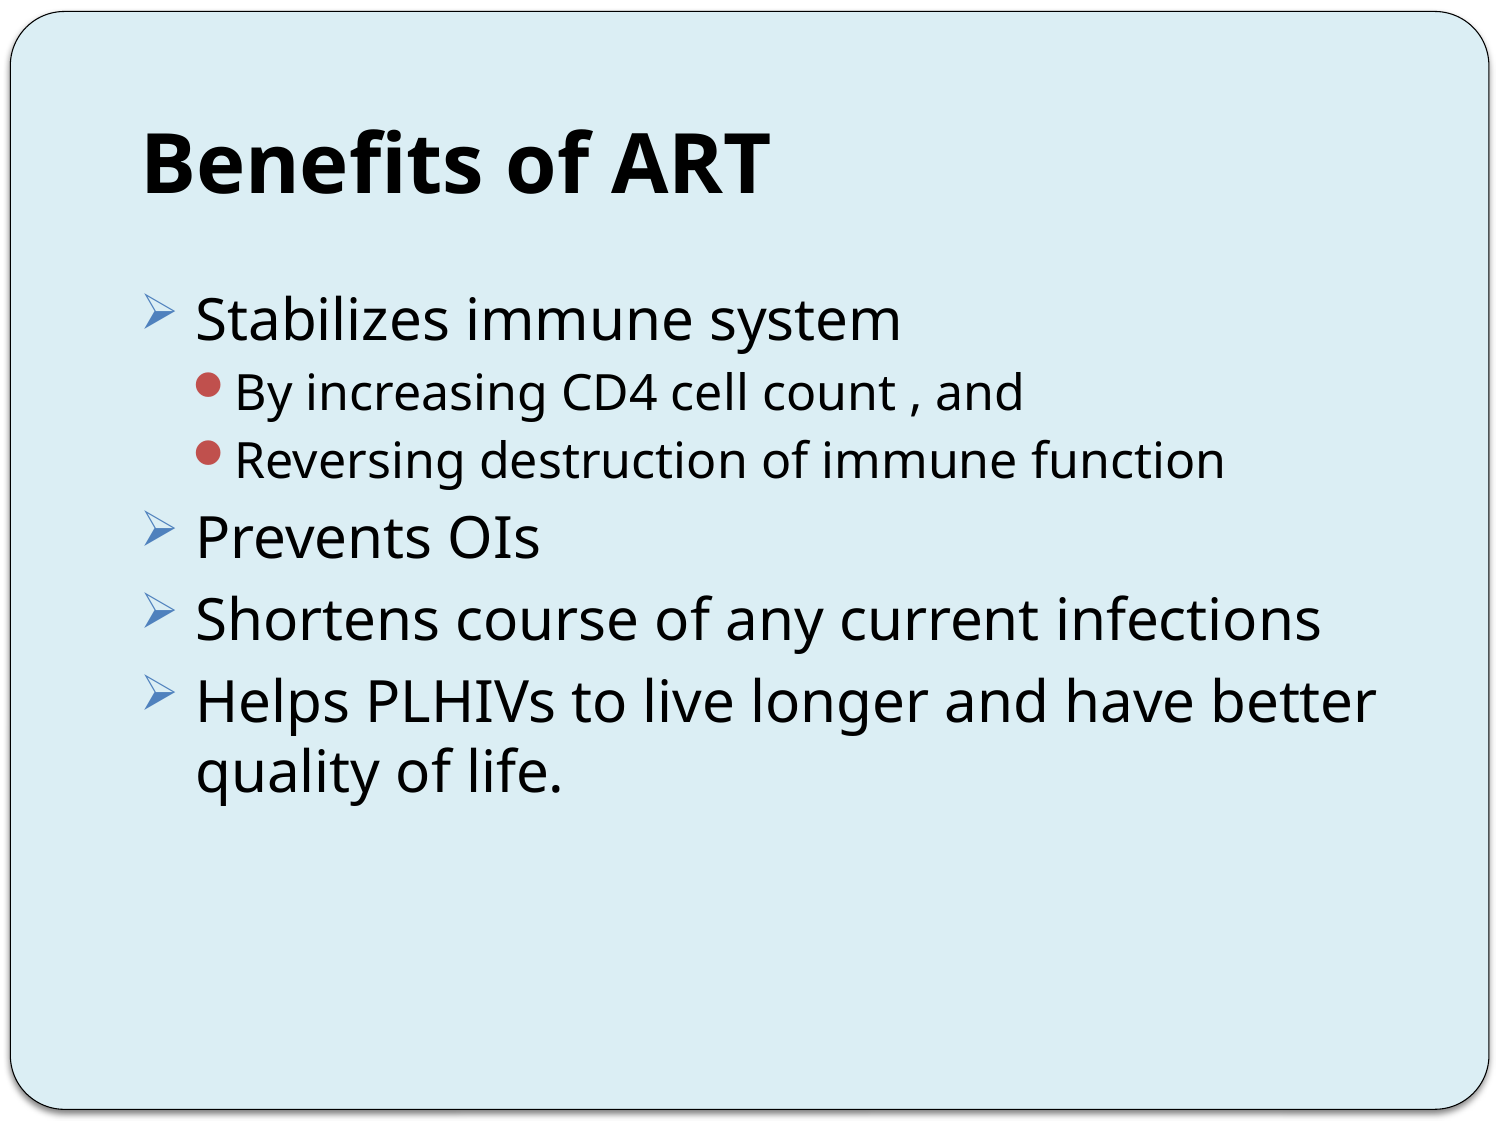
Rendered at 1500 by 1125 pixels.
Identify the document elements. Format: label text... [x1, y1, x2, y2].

title Benefits of ART [124, 44, 1426, 226]
list Stabilizes immune system By increasing CD4 cell count , and Reversing destruction of immune function Prevents OIs Shortens course of any current infections Helps PLHIVs to live longer and have better quality of life. [124, 274, 1451, 988]
